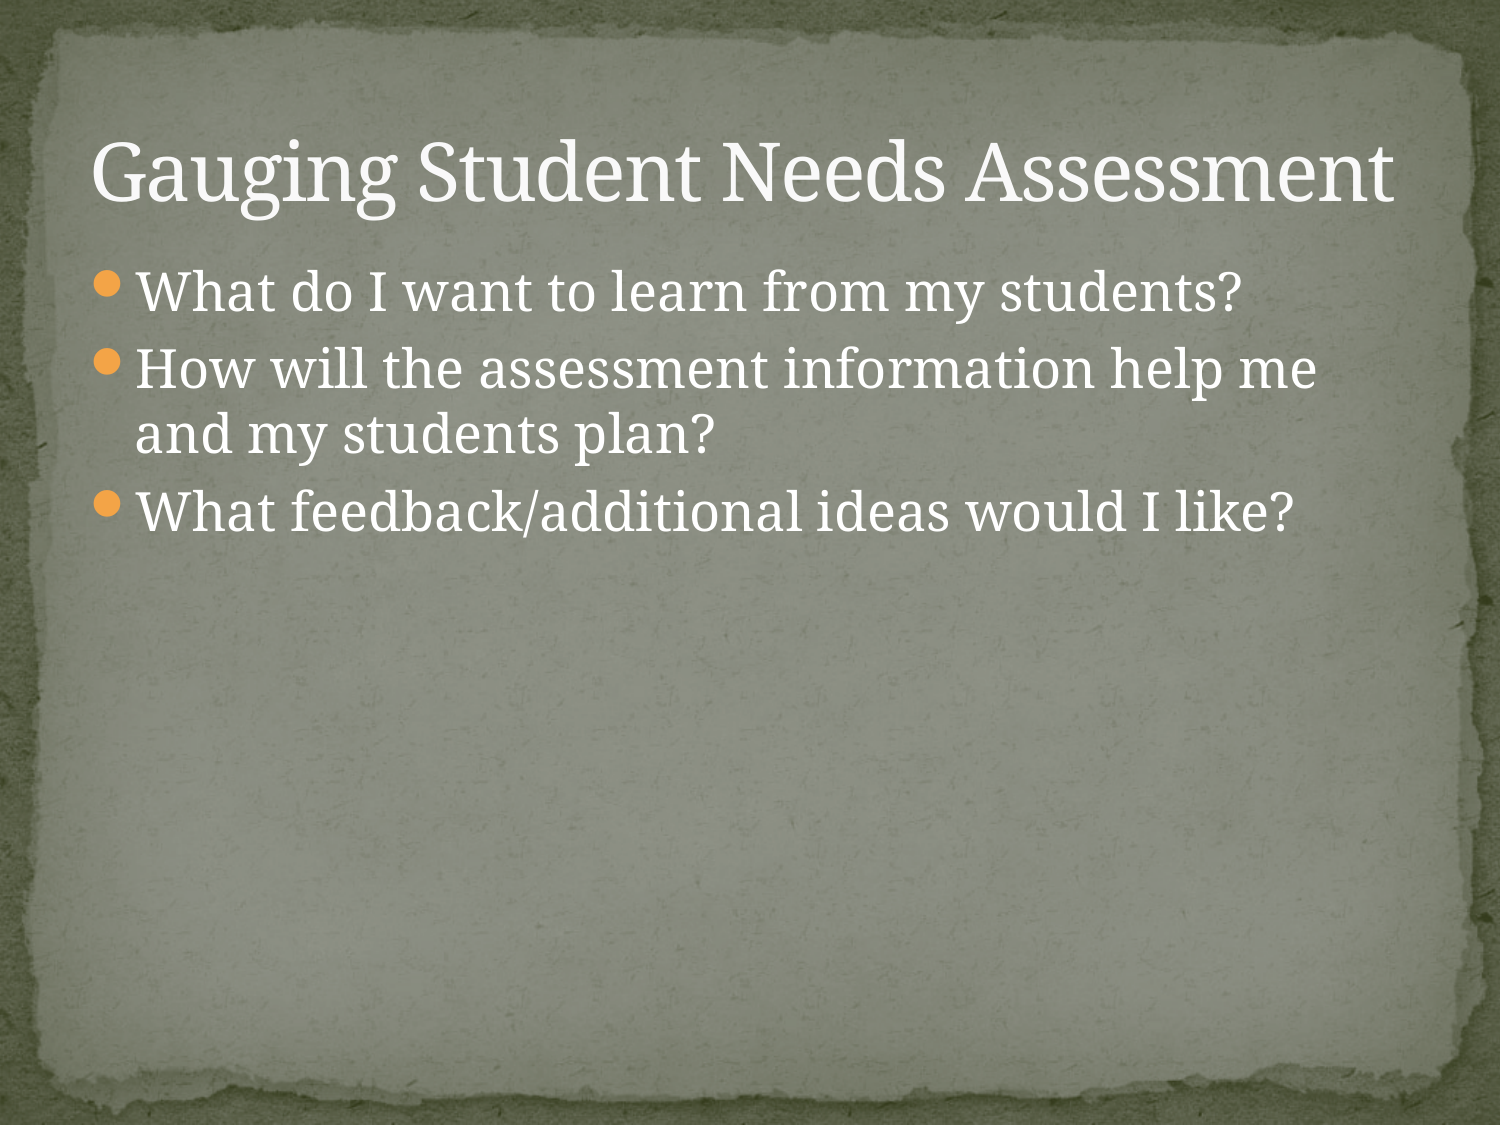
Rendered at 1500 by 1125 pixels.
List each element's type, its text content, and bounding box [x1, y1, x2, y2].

list What do I want to learn from my students? How will the assessment information help me and my students plan? What feedback/additional ideas would I like? [75, 249, 1425, 1000]
title Gauging Student Needs Assessment [74, 24, 1425, 225]
